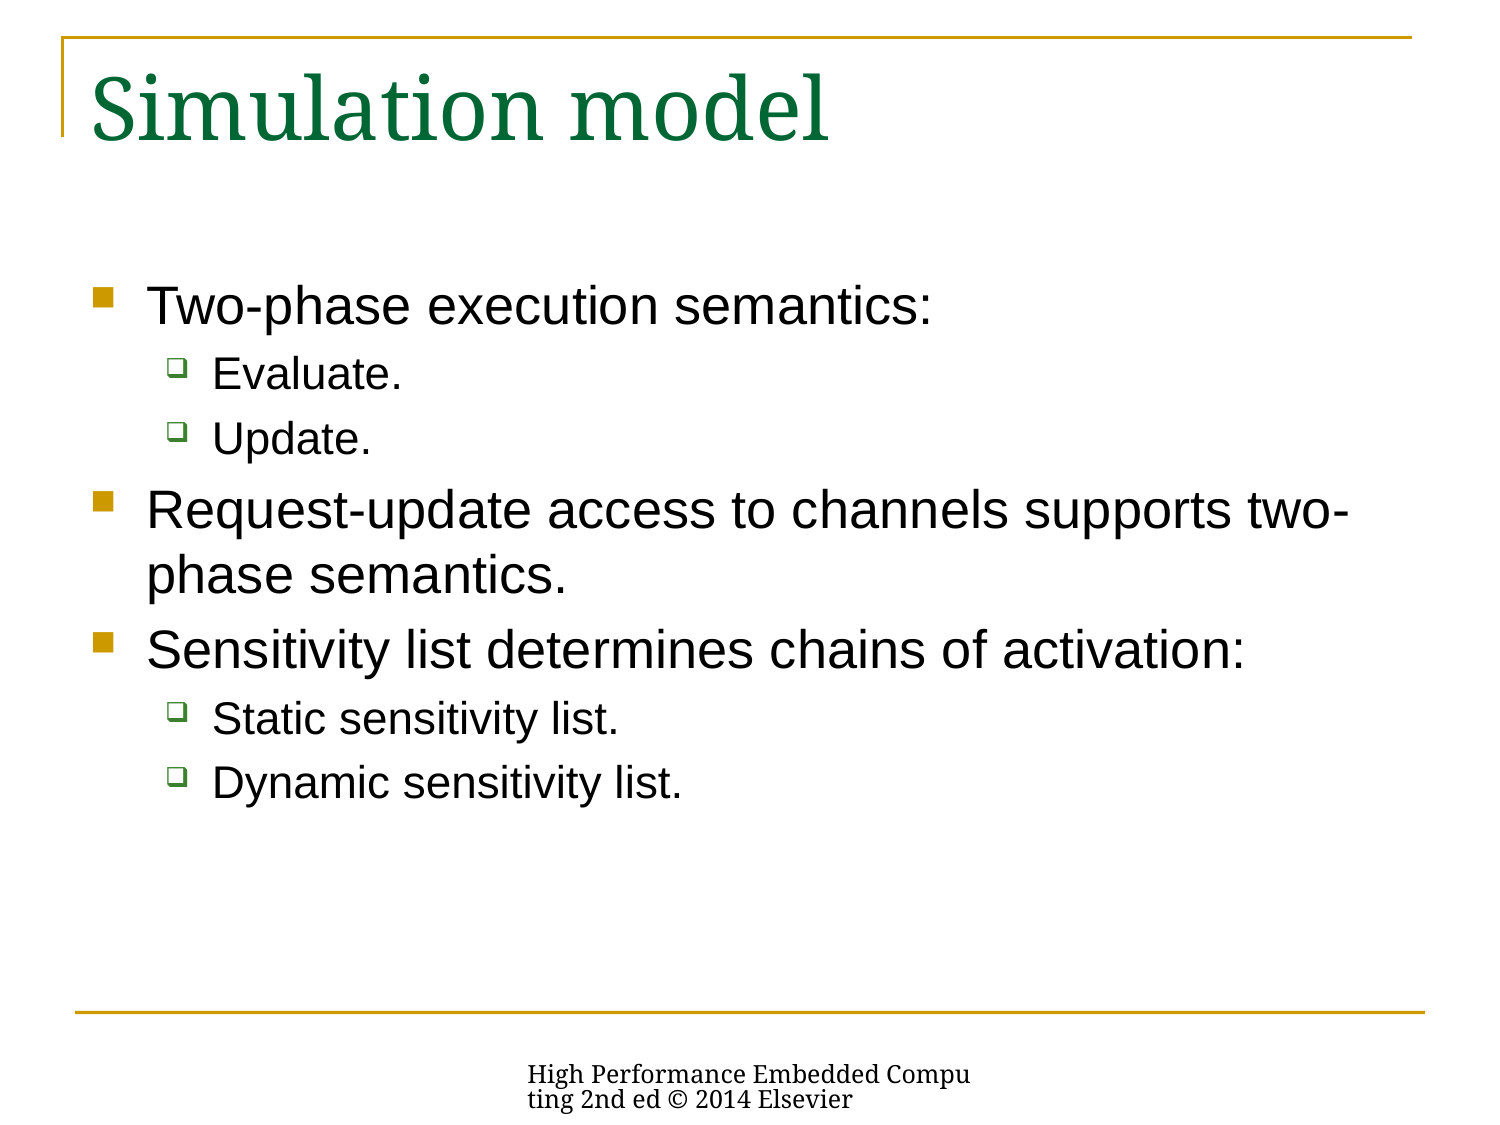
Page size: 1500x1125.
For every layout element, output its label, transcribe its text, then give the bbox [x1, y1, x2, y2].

footer High Performance Embedded Computing 2nd ed © 2014 Elsevier [512, 1025, 988, 1100]
title Simulation model [75, 45, 1425, 233]
list Two-phase execution semantics: Evaluate. Update. Request-update access to channels supports two-phase semantics. Sensitivity list determines chains of activation: Static sensitivity list. Dynamic sensitivity list. [75, 262, 1425, 1006]
